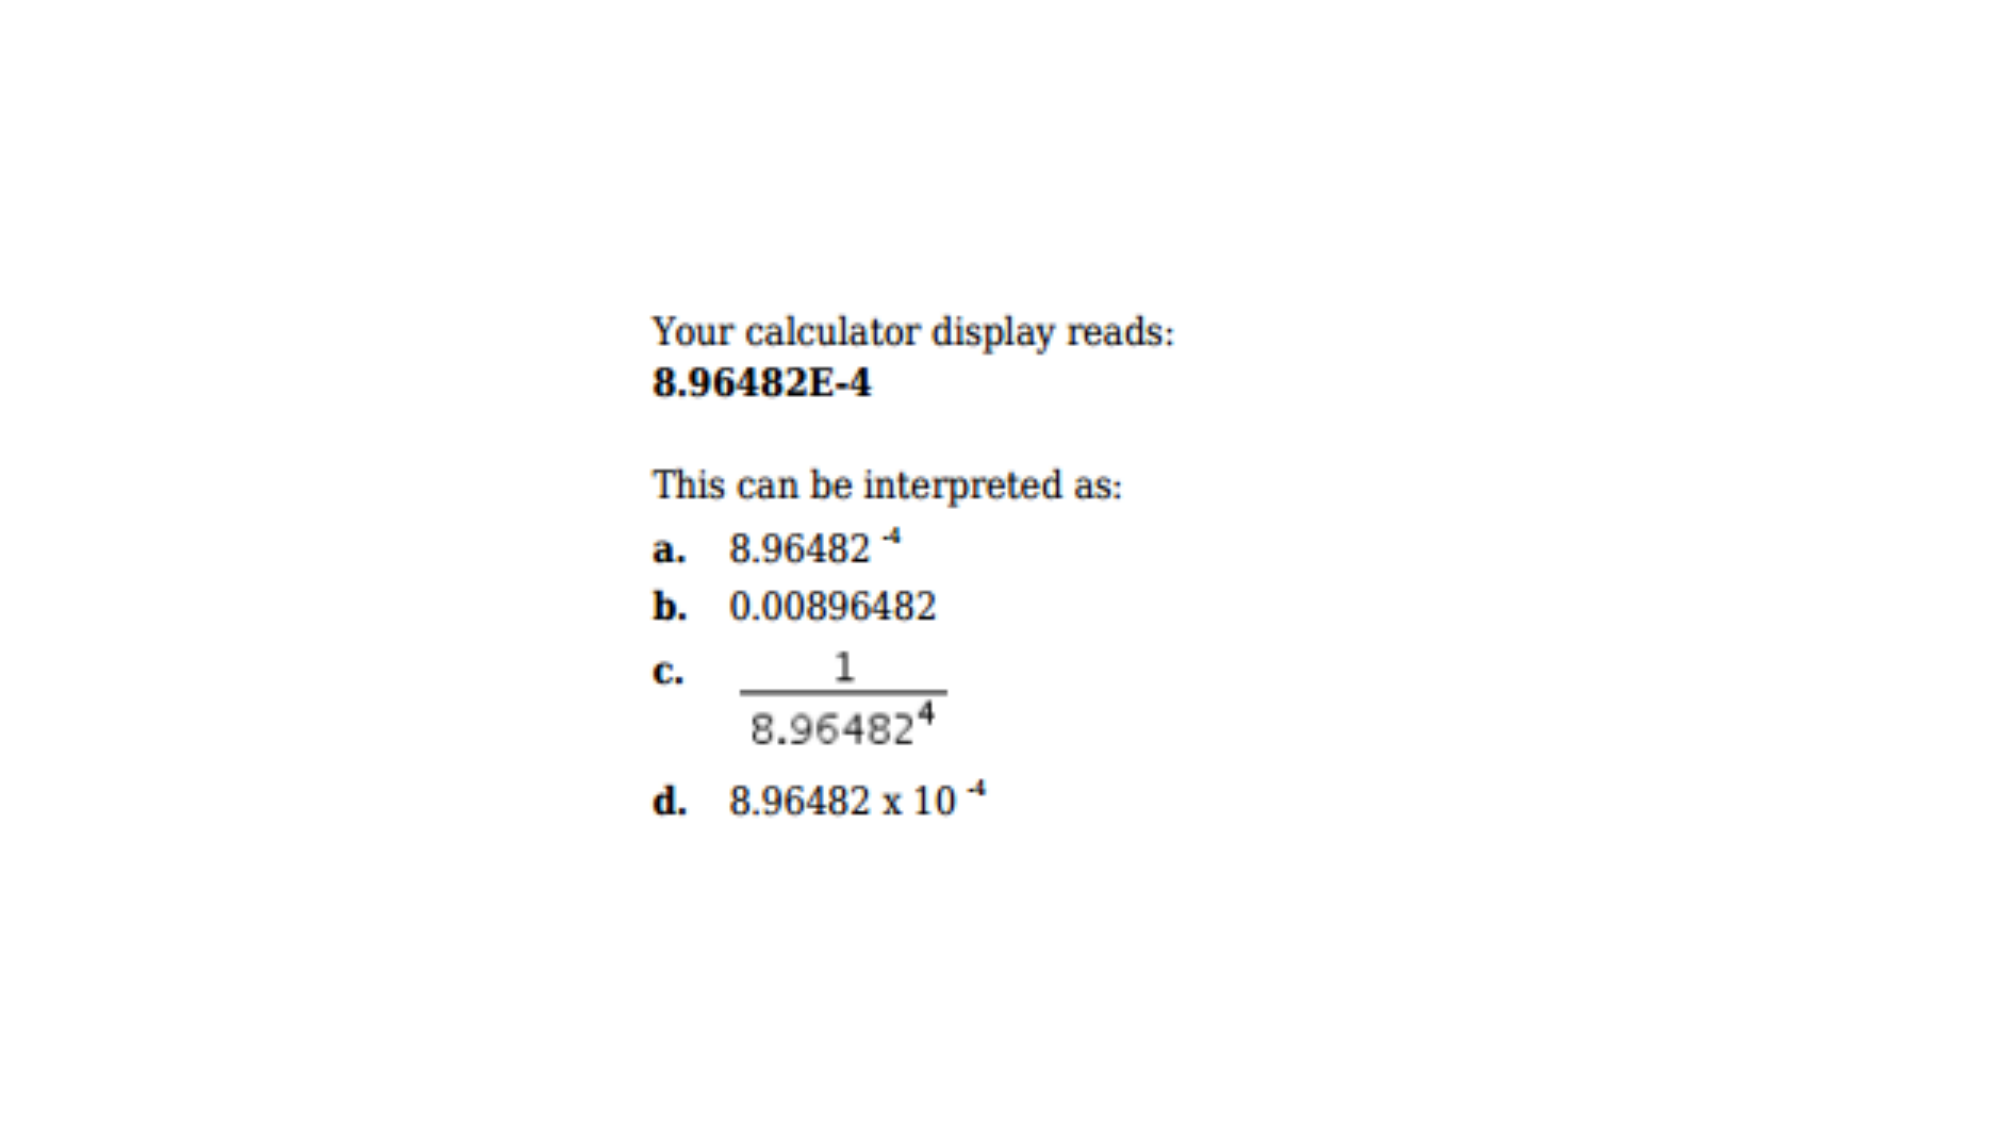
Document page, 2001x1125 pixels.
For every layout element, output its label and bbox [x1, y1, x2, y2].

list [626, 263, 1236, 873]
